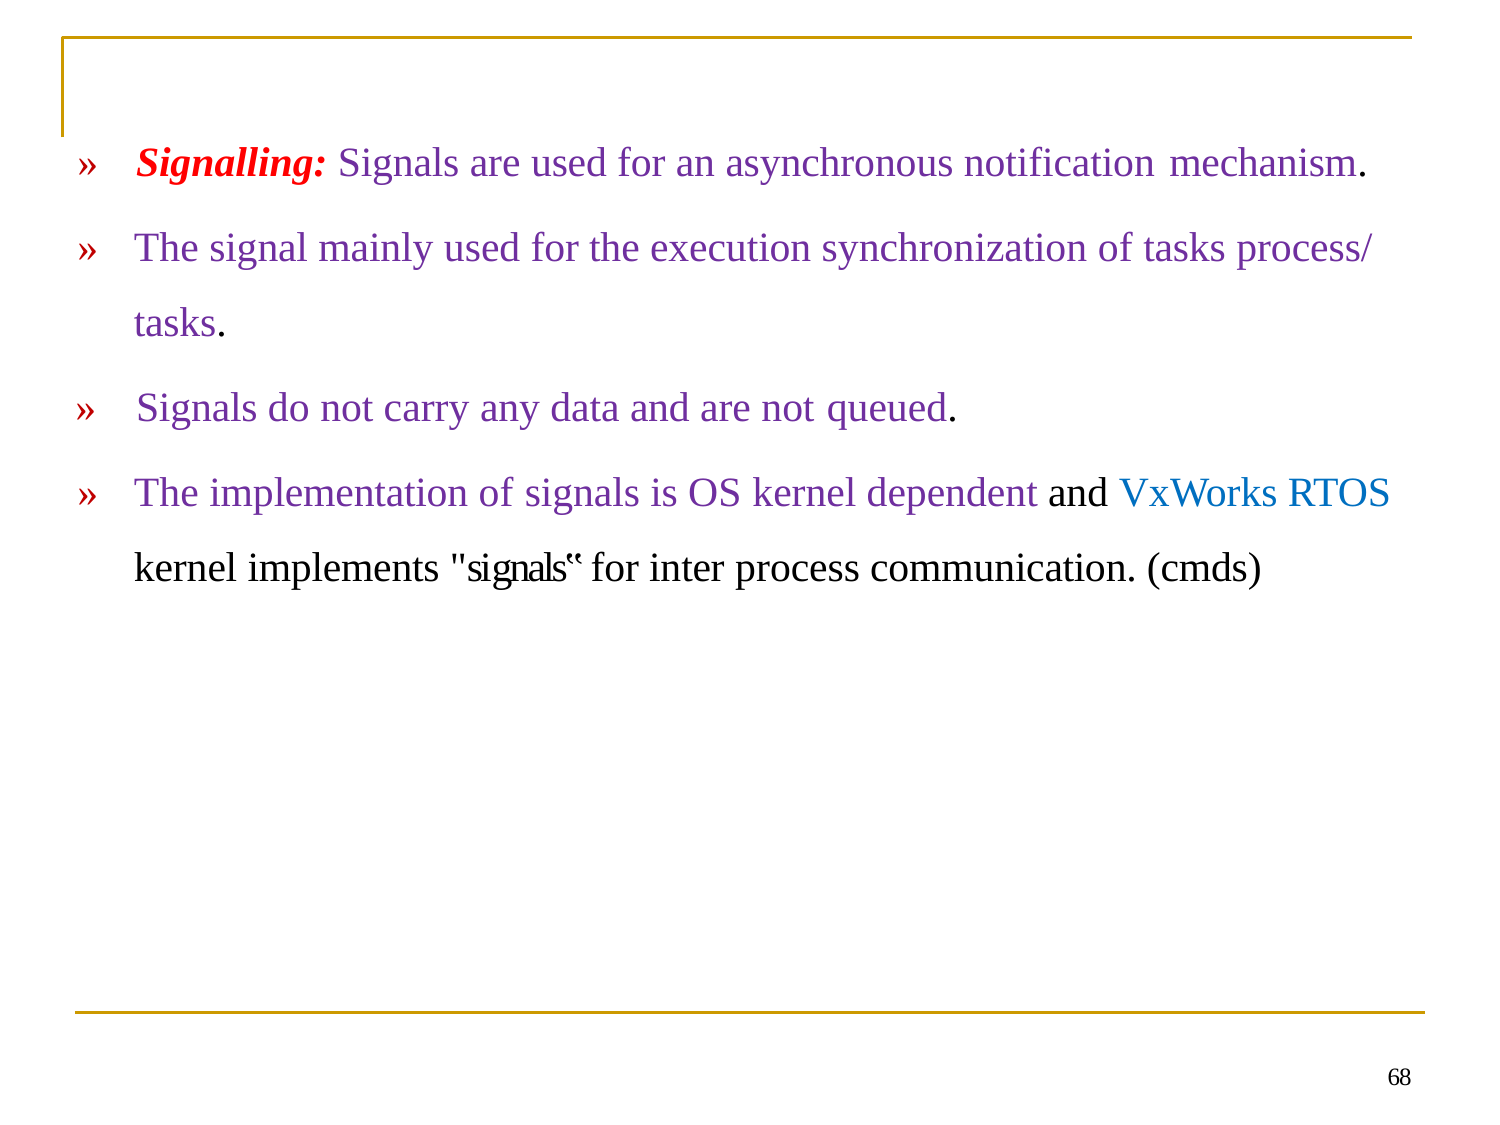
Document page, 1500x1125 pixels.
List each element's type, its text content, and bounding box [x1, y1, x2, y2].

slide_number 68 [1381, 1061, 1417, 1125]
text_box » Signalling: Signals are used for an asynchronous notification mechanism. » The signal mainly used for the execution synchronization of tasks process/ tasks. » Signals do not carry any data and are not queued. » The implementation of signals is OS kernel dependent and VxWorks RTOS kernel implements "signals‟ for inter process communication. (cmds) [75, 132, 1438, 590]
